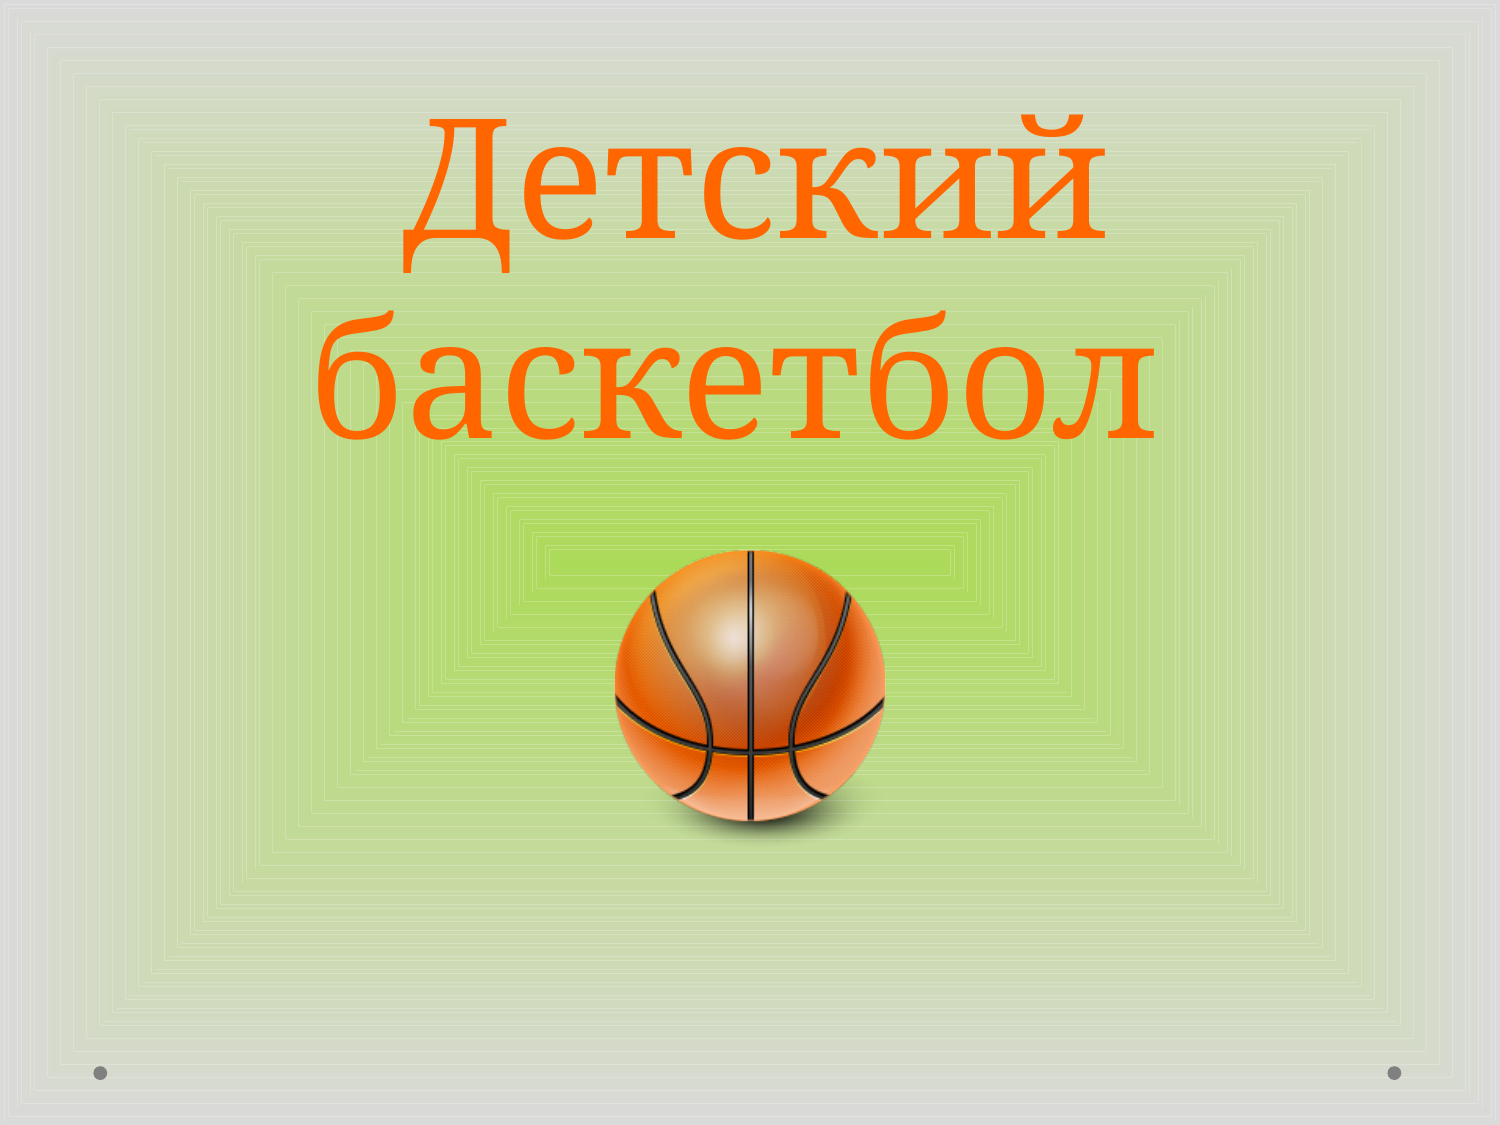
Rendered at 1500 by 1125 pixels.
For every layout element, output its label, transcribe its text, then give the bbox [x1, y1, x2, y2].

picture [548, 491, 950, 892]
title Детский баскетбол [194, 101, 1317, 480]
